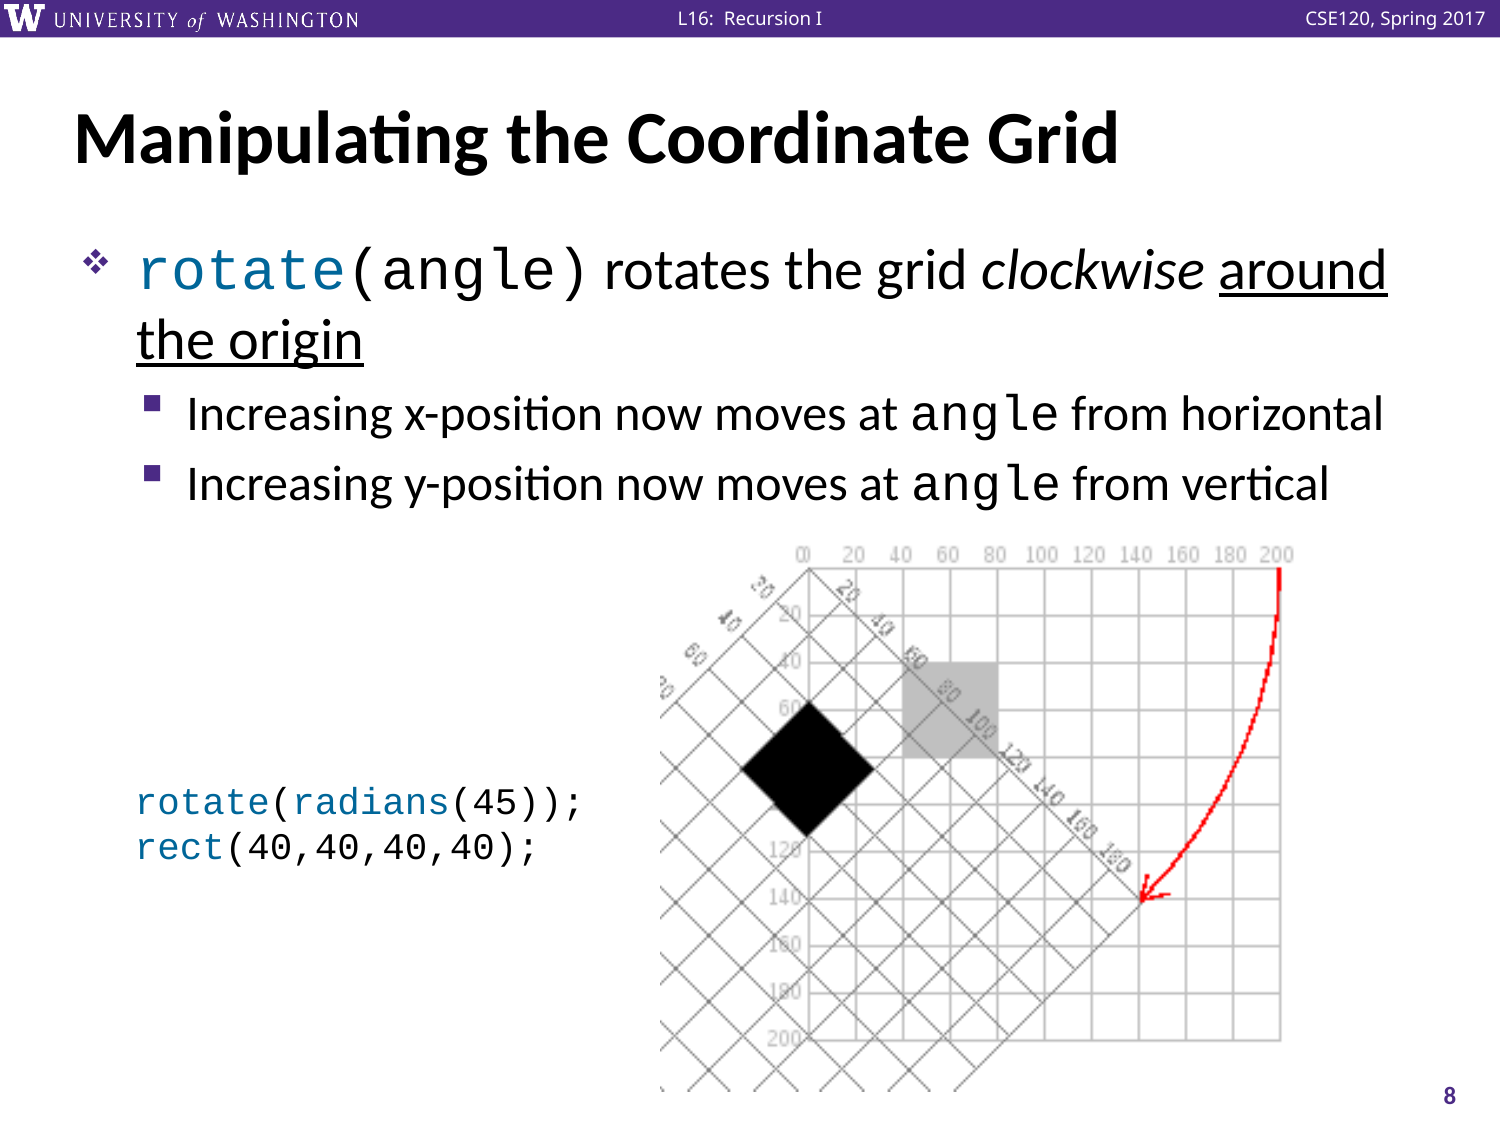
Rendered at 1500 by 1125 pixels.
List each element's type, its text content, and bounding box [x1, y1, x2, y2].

text_box rotate(radians(45)); rect(40,40,40,40); [119, 769, 600, 875]
list rotate(angle) rotates the grid clockwise around the origin Increasing x-position now moves at angle from horizontal Increasing y-position now moves at angle from vertical [64, 223, 1438, 1040]
picture [659, 539, 1308, 1092]
slide_number 8 [1400, 1065, 1500, 1125]
picture [4, 4, 358, 32]
title Manipulating the Coordinate Grid [58, 71, 1438, 197]
